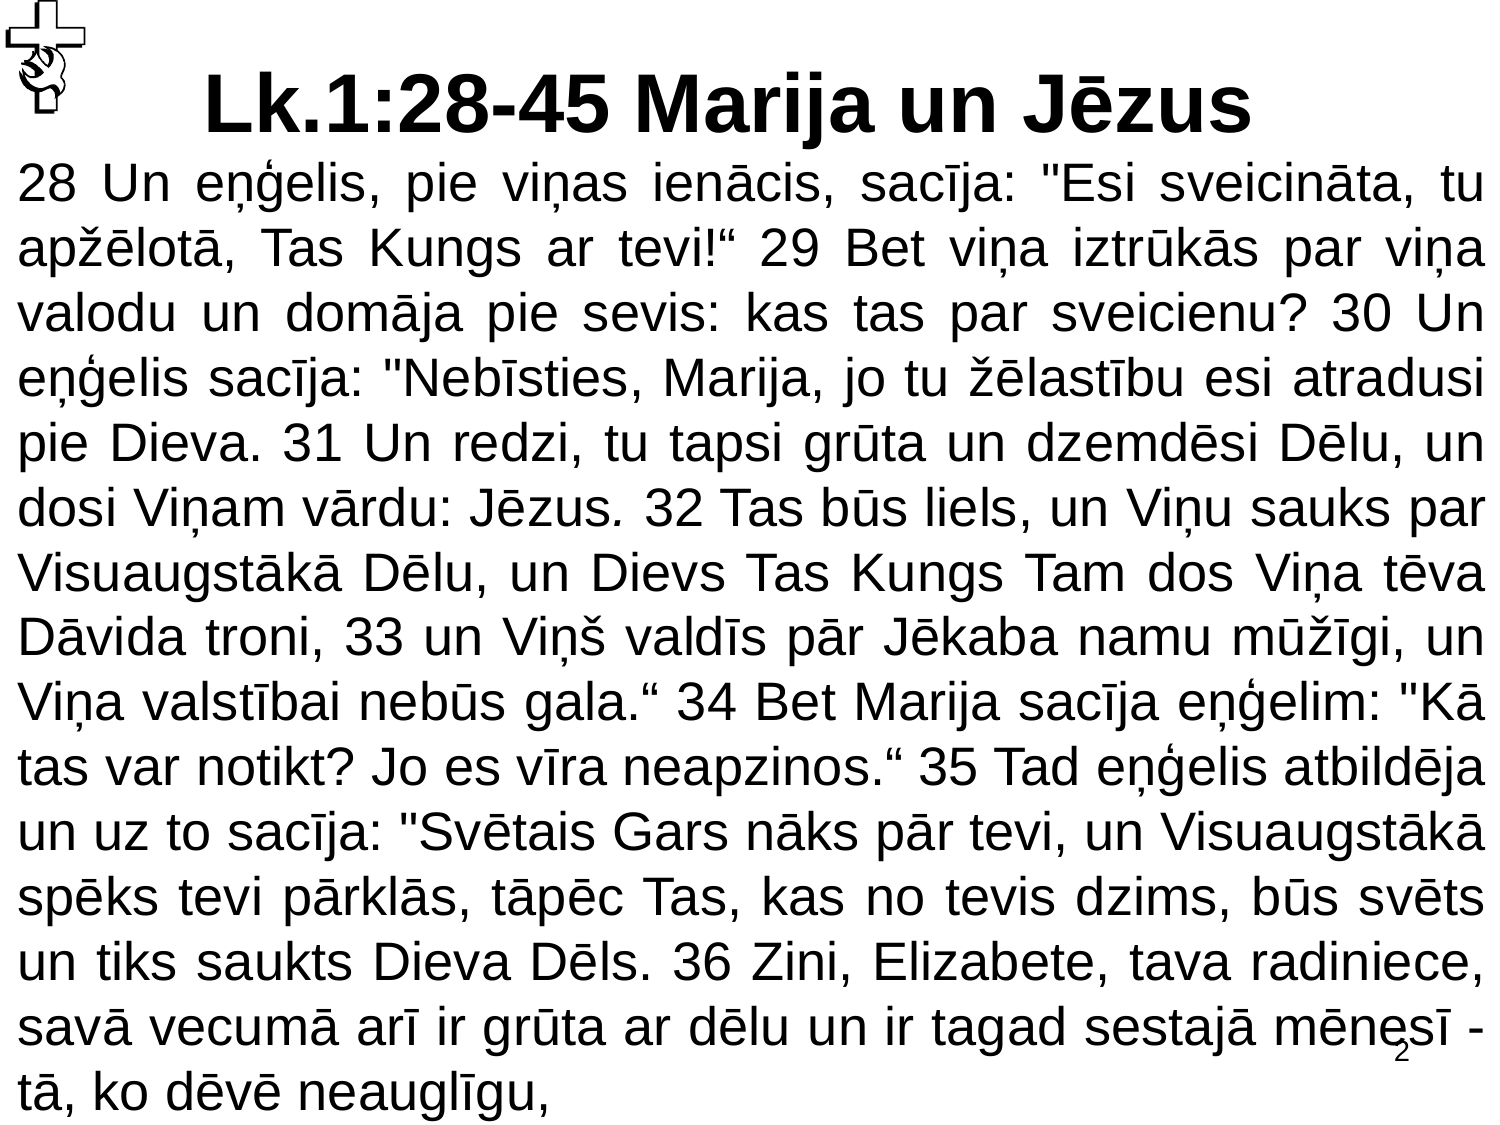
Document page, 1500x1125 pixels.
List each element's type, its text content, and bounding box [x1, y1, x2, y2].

title Lk.1:28-45 Marija un Jēzus [58, 11, 1400, 139]
text_box 28 Un eņģelis, pie viņas ienācis, sacīja: "Esi sveicināta, tu apžēlotā, Tas Kungs ar tevi!“ 29 Bet viņa iztrūkās par viņa valodu un domāja pie sevis: kas tas par sveicienu? 30 Un eņģelis sacīja: "Nebīsties, Marija, jo tu žēlastību esi atradusi pie Dieva. 31 Un redzi, tu tapsi grūta un dzemdēsi Dēlu, un dosi Viņam vārdu: Jēzus. 32 Tas būs liels, un Viņu sauks par Visuaugstākā Dēlu, un Dievs Tas Kungs Tam dos Viņa tēva Dāvida troni, 33 un Viņš valdīs pār Jēkaba namu mūžīgi, un Viņa valstībai nebūs gala.“ 34 Bet Marija sacīja eņģelim: "Kā tas var notikt? Jo es vīra neapzinos.“ 35 Tad eņģelis atbildēja un uz to sacīja: "Svētais Gars nāks pār tevi, un Visuaugstākā spēks tevi pārklās, tāpēc Tas, kas no tevis dzims, būs svēts un tiks saukts Dieva Dēls. 36 Zini, Elizabete, tava radiniece, savā vecumā arī ir grūta ar dēlu un ir tagad sestajā mēnesī - tā, ko dēvē neauglīgu, [2, 139, 1500, 1125]
picture [5, 0, 86, 114]
